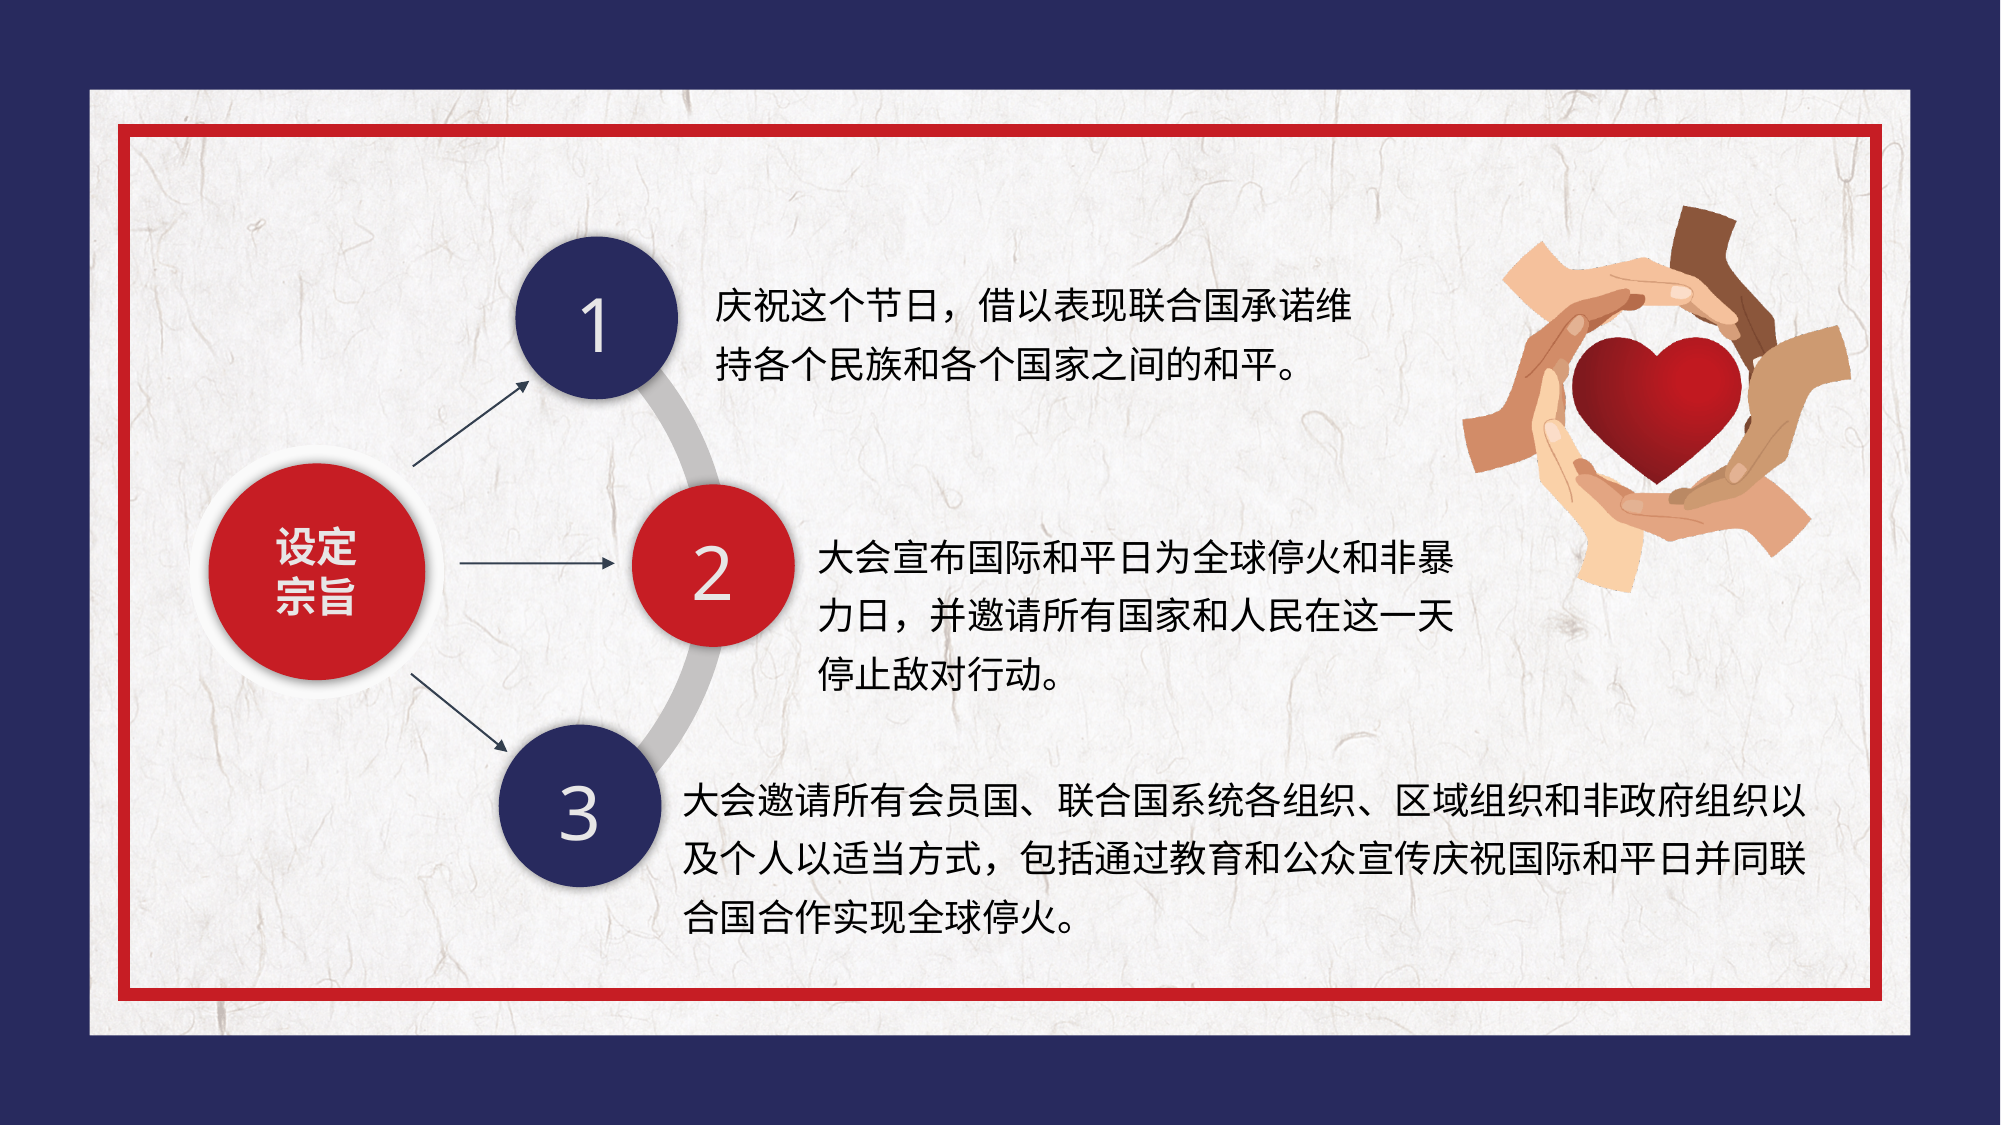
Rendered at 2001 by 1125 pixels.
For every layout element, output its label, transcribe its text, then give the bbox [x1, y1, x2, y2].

text_box [189, 444, 445, 699]
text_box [632, 484, 795, 647]
picture [90, 90, 1910, 1035]
text_box [645, 392, 718, 481]
text_box 设定宗旨 [247, 513, 387, 629]
text_box [654, 651, 720, 767]
text_box [459, 557, 615, 570]
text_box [515, 236, 678, 400]
text_box [410, 673, 498, 750]
text_box 大会邀请所有会员国、联合国系统各组织、区域组织和非政府组织以及个人以适当方式，包括通过教育和公众宣传庆祝国际和平日并同联合国合作实现全球停火。 [667, 755, 1827, 946]
text_box 大会宣布国际和平日为全球停火和非暴力日，并邀请所有国家和人民在这一天停止敌对行动。 [802, 512, 1501, 704]
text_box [498, 724, 662, 888]
text_box [208, 463, 426, 681]
text_box 庆祝这个节日，借以表现联合国承诺维持各个民族和各个国家之间的和平。 [701, 261, 1374, 394]
